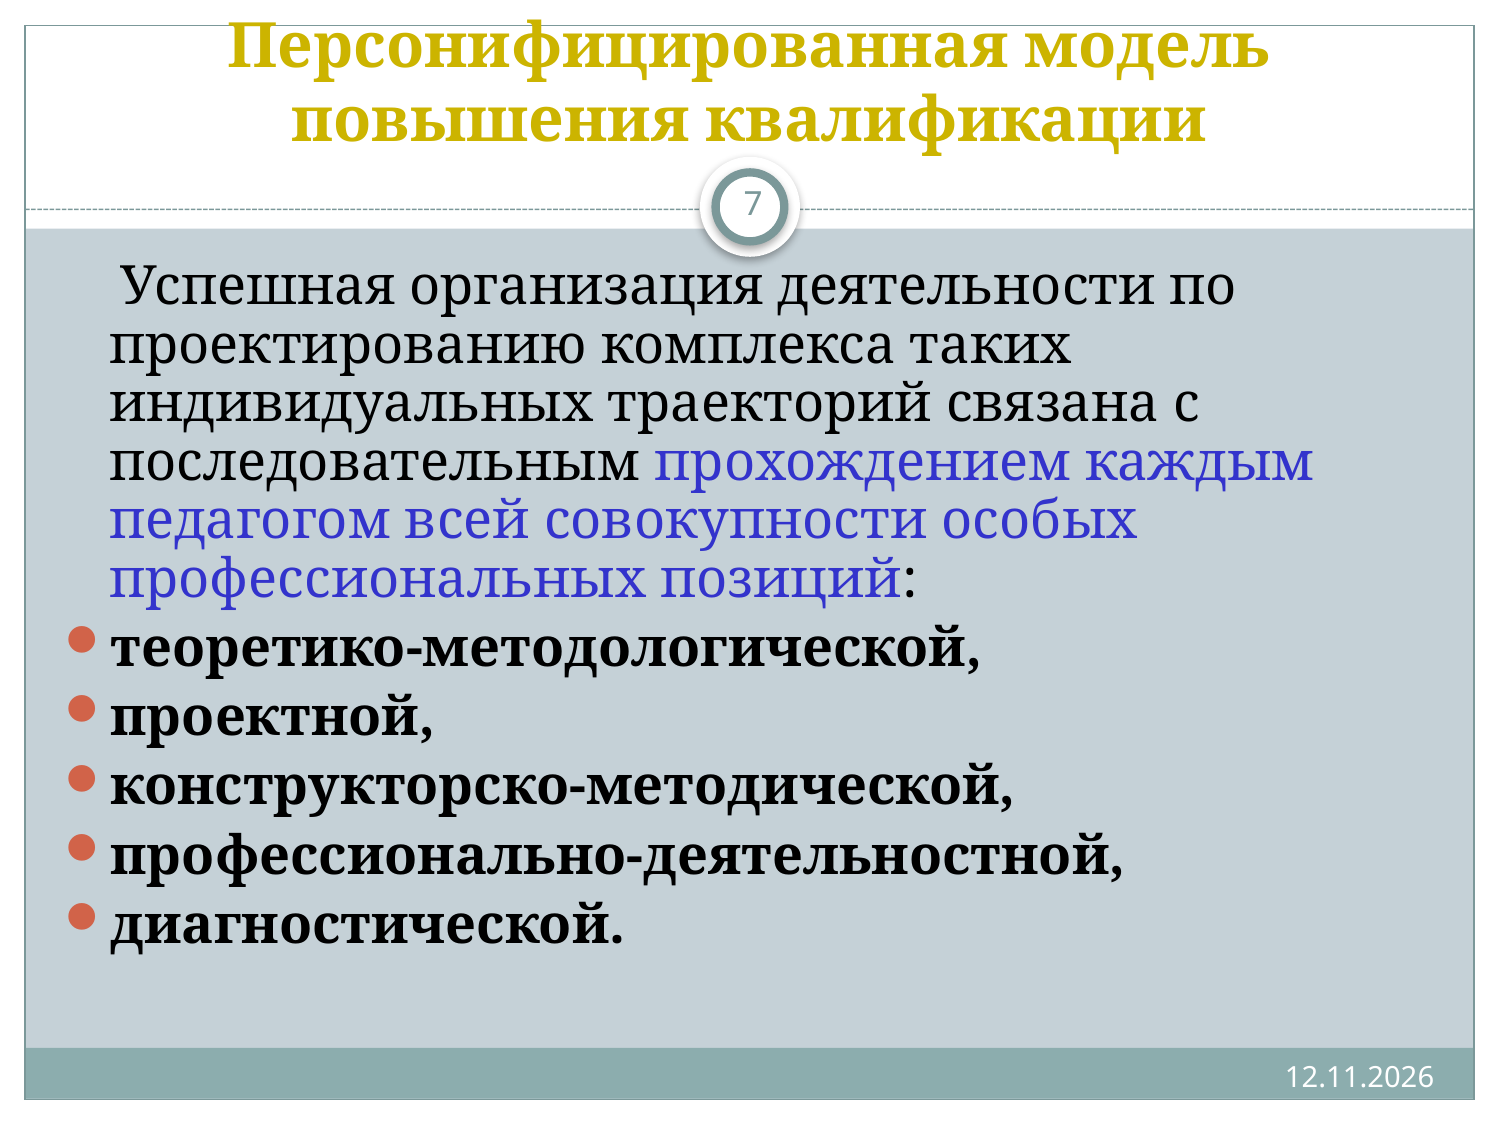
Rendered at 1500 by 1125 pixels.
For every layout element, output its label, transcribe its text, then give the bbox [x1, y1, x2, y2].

list Успешная организация деятельности по проектированию комплекса таких индивидуальных траекторий связана с последовательным прохождением каждым педагогом всей совокупности особых профессиональных позиций: теоретико-методологической, проектной, конструкторско-методической, профессионально-деятельностной, диагностической. [49, 250, 1445, 1001]
title Персонифицированная модель повышения квалификации [49, 37, 1450, 162]
slide_number 7 [715, 168, 791, 241]
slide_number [950, 1050, 1450, 1111]
